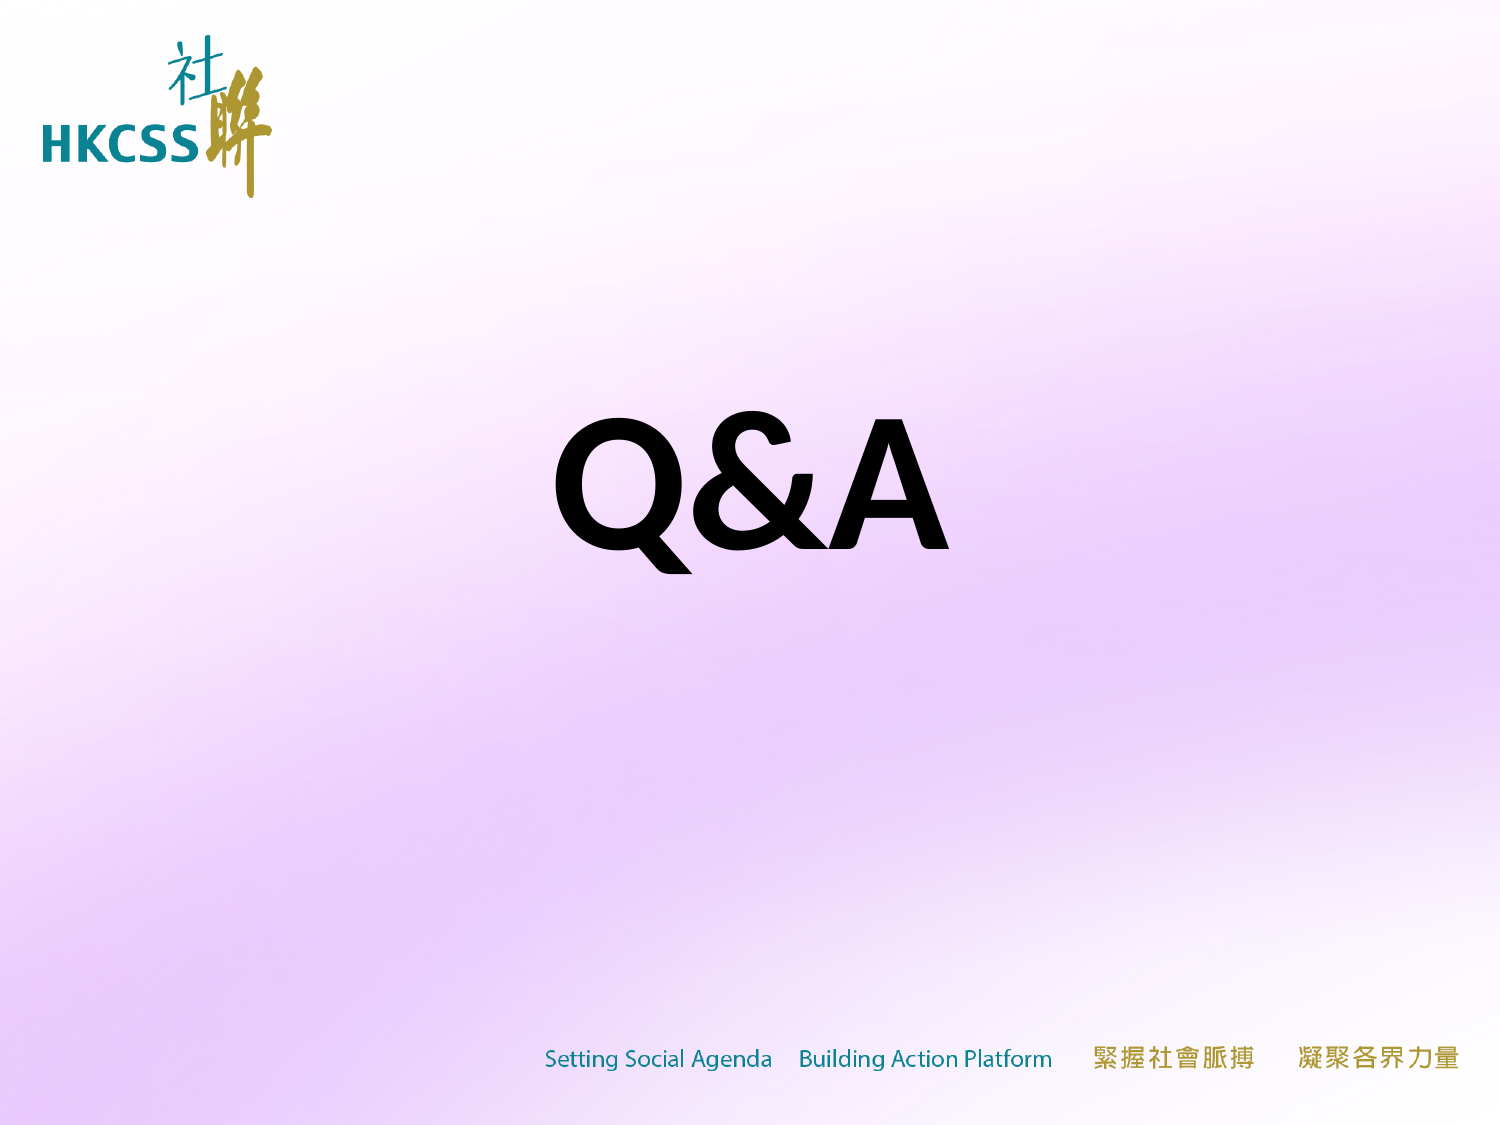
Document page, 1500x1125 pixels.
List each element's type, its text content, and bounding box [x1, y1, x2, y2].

title Q&A [112, 349, 1388, 591]
picture [0, 0, 1500, 1125]
